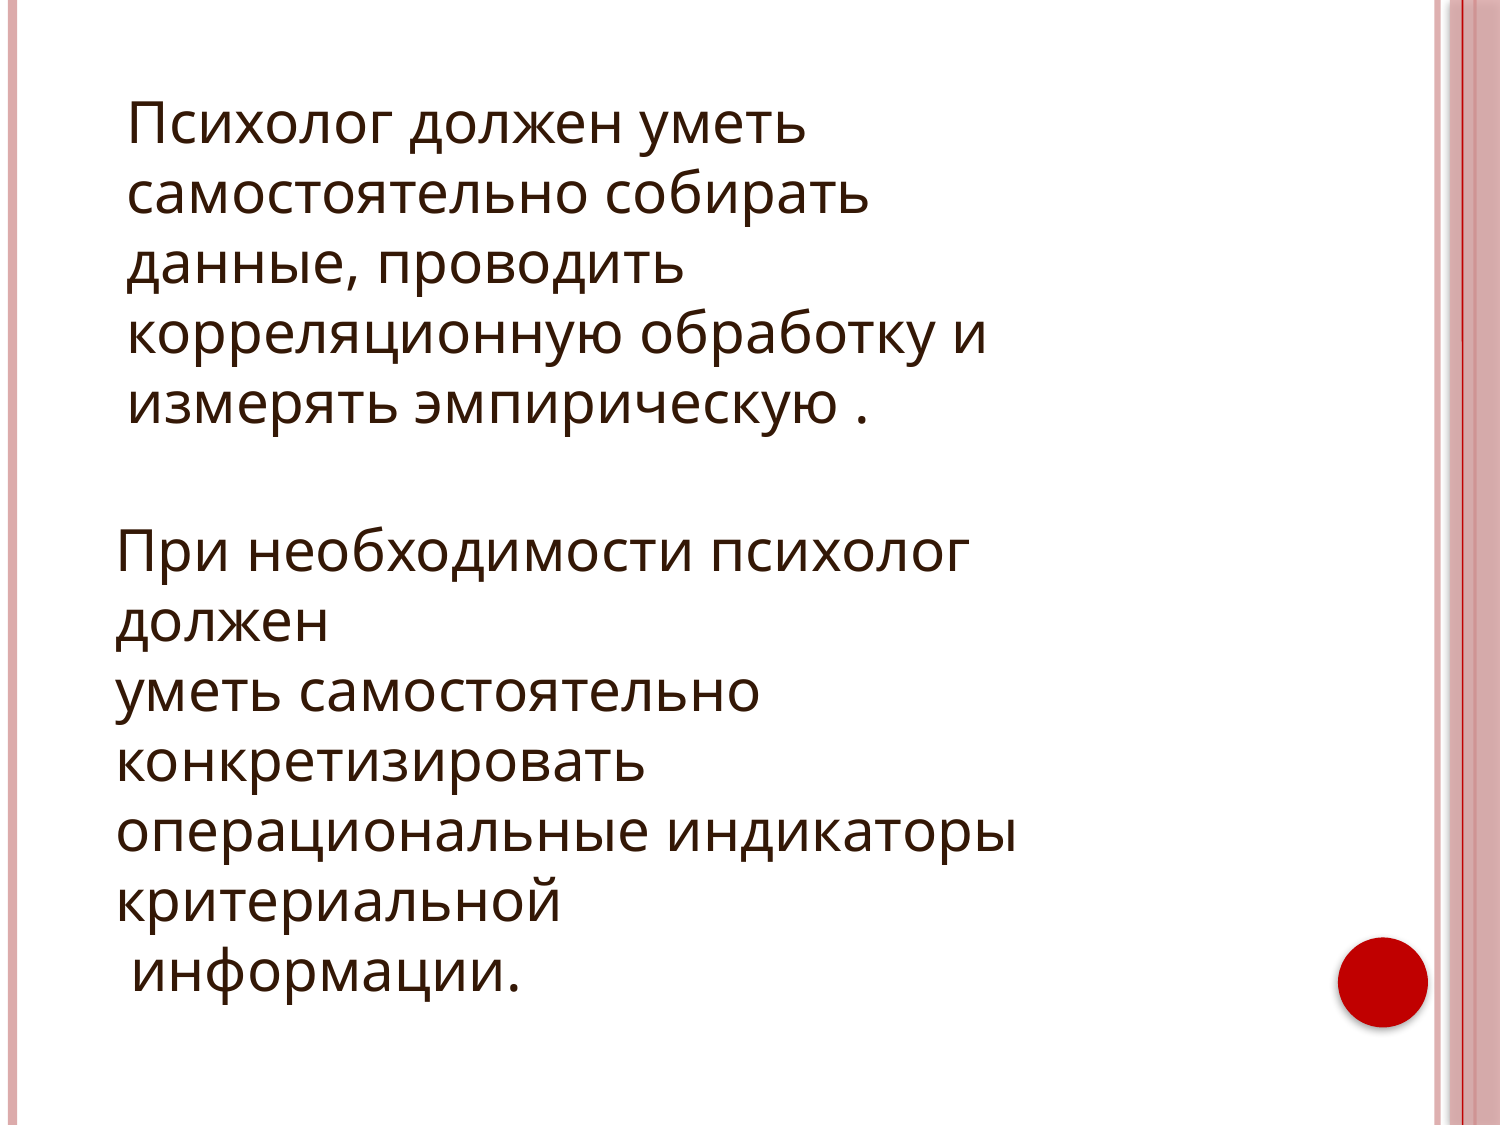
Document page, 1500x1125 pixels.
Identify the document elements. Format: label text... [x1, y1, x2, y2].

text_box При необходимости психолог должен уметь самостоятельно конкретизировать операциональные индикаторы критериальной информации. [100, 505, 1093, 1011]
text_box Психолог должен уметь самостоятельно собирать данные, проводить корреляционную обработку и измерять эмпирическую . [112, 78, 1010, 505]
